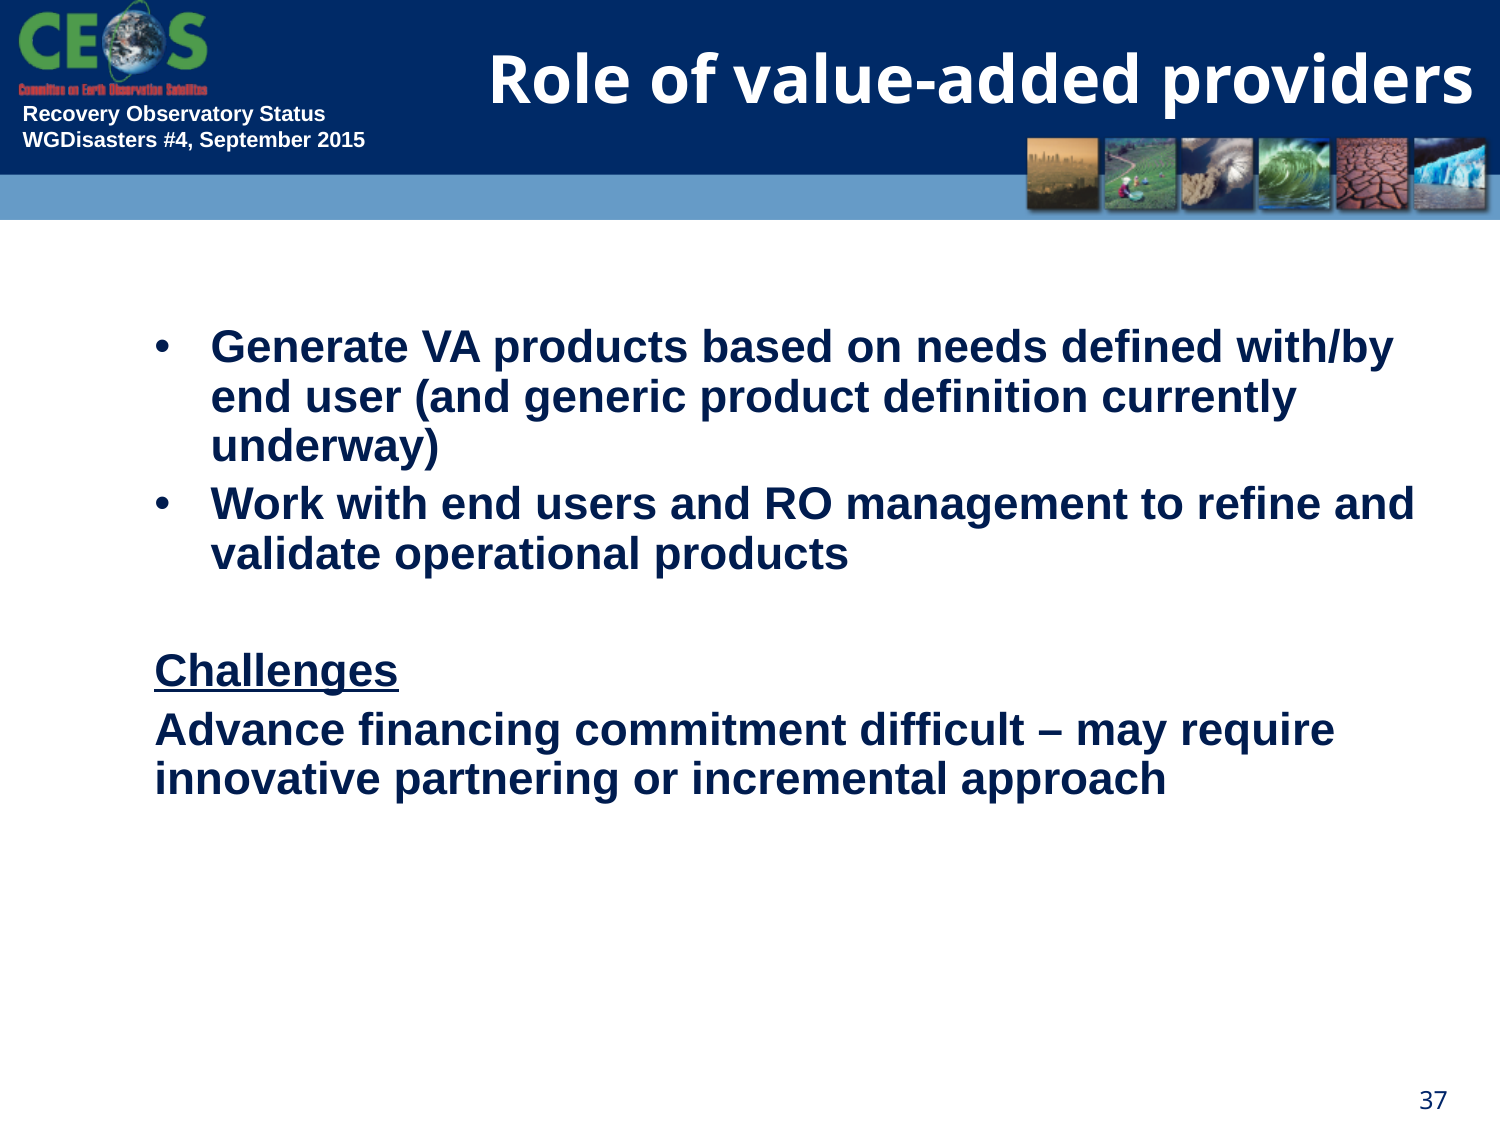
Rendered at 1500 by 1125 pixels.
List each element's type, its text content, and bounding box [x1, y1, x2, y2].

slide_number 37 [1194, 1077, 1463, 1112]
text_box Generate VA products based on needs defined with/by end user (and generic product definition currently underway) Work with end users and RO management to refine and validate operational products Challenges Advance financing commitment difficult – may require innovative partnering or incremental approach [64, 315, 1446, 867]
picture [0, 0, 1500, 220]
text_box Role of value-added providers [336, 16, 1491, 138]
